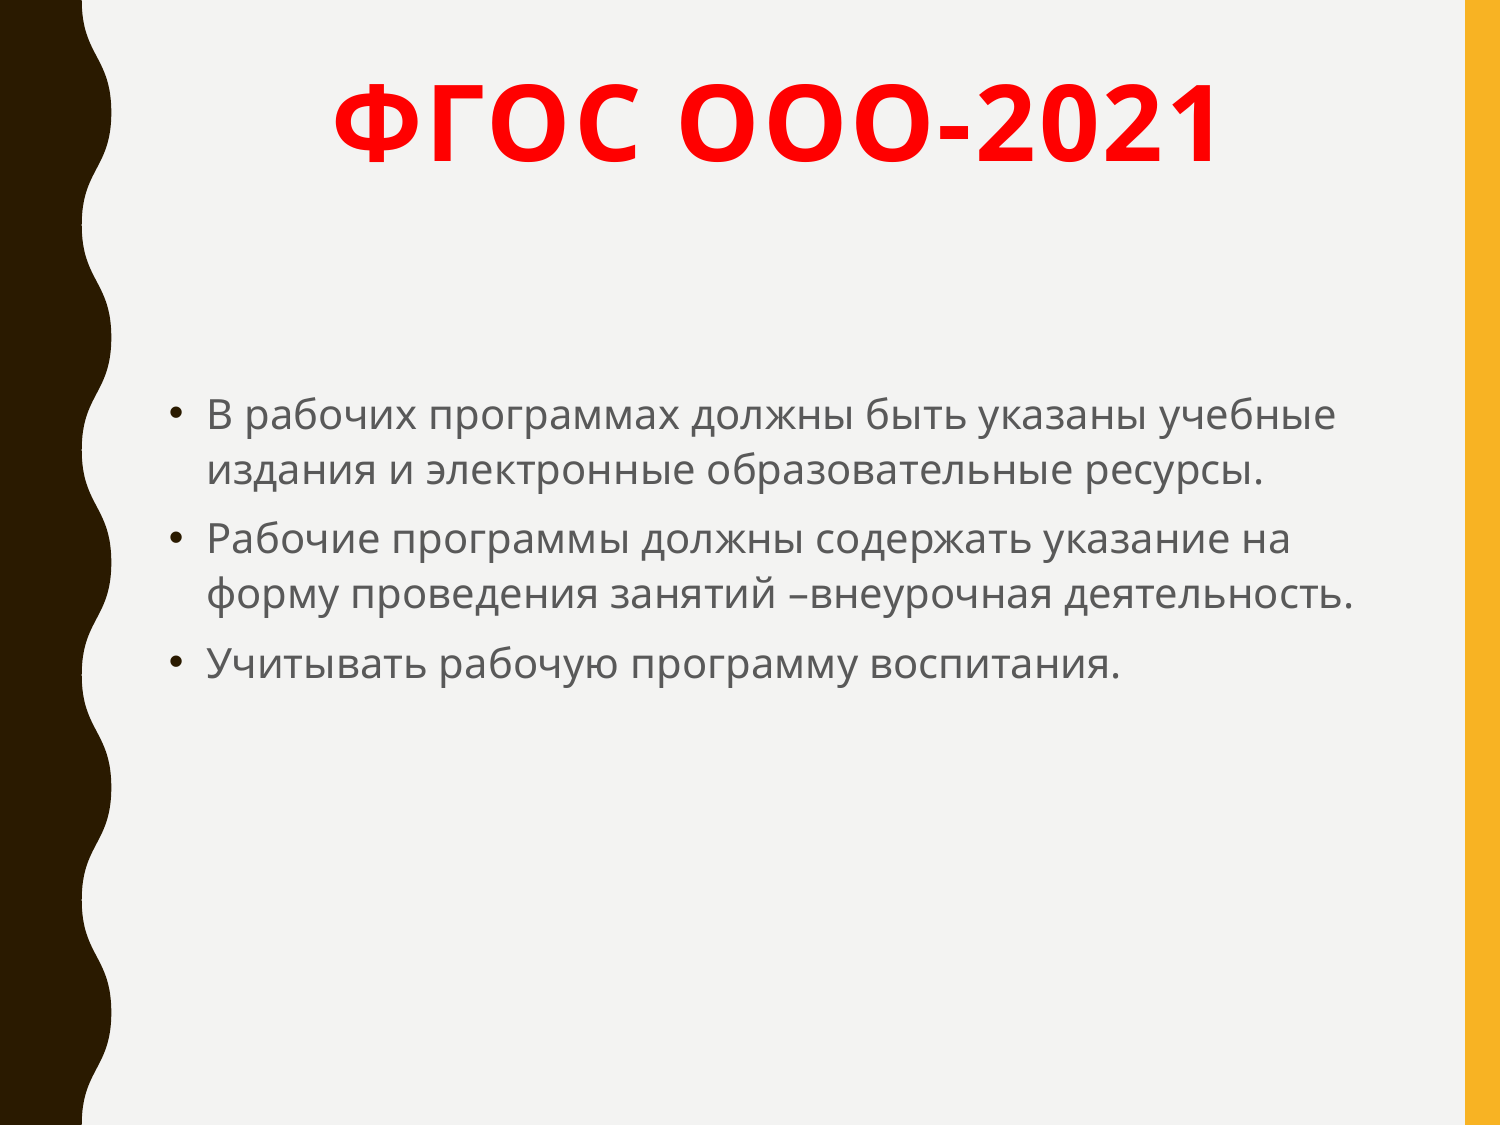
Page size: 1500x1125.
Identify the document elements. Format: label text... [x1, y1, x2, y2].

title ФГОС ООО-2021 [154, 62, 1407, 308]
list В рабочих программах должны быть указаны учебные издания и электронные образовательные ресурсы. Рабочие программы должны содержать указание на форму проведения занятий –внеурочная деятельность. Учитывать рабочую программу воспитания. [154, 375, 1407, 965]
